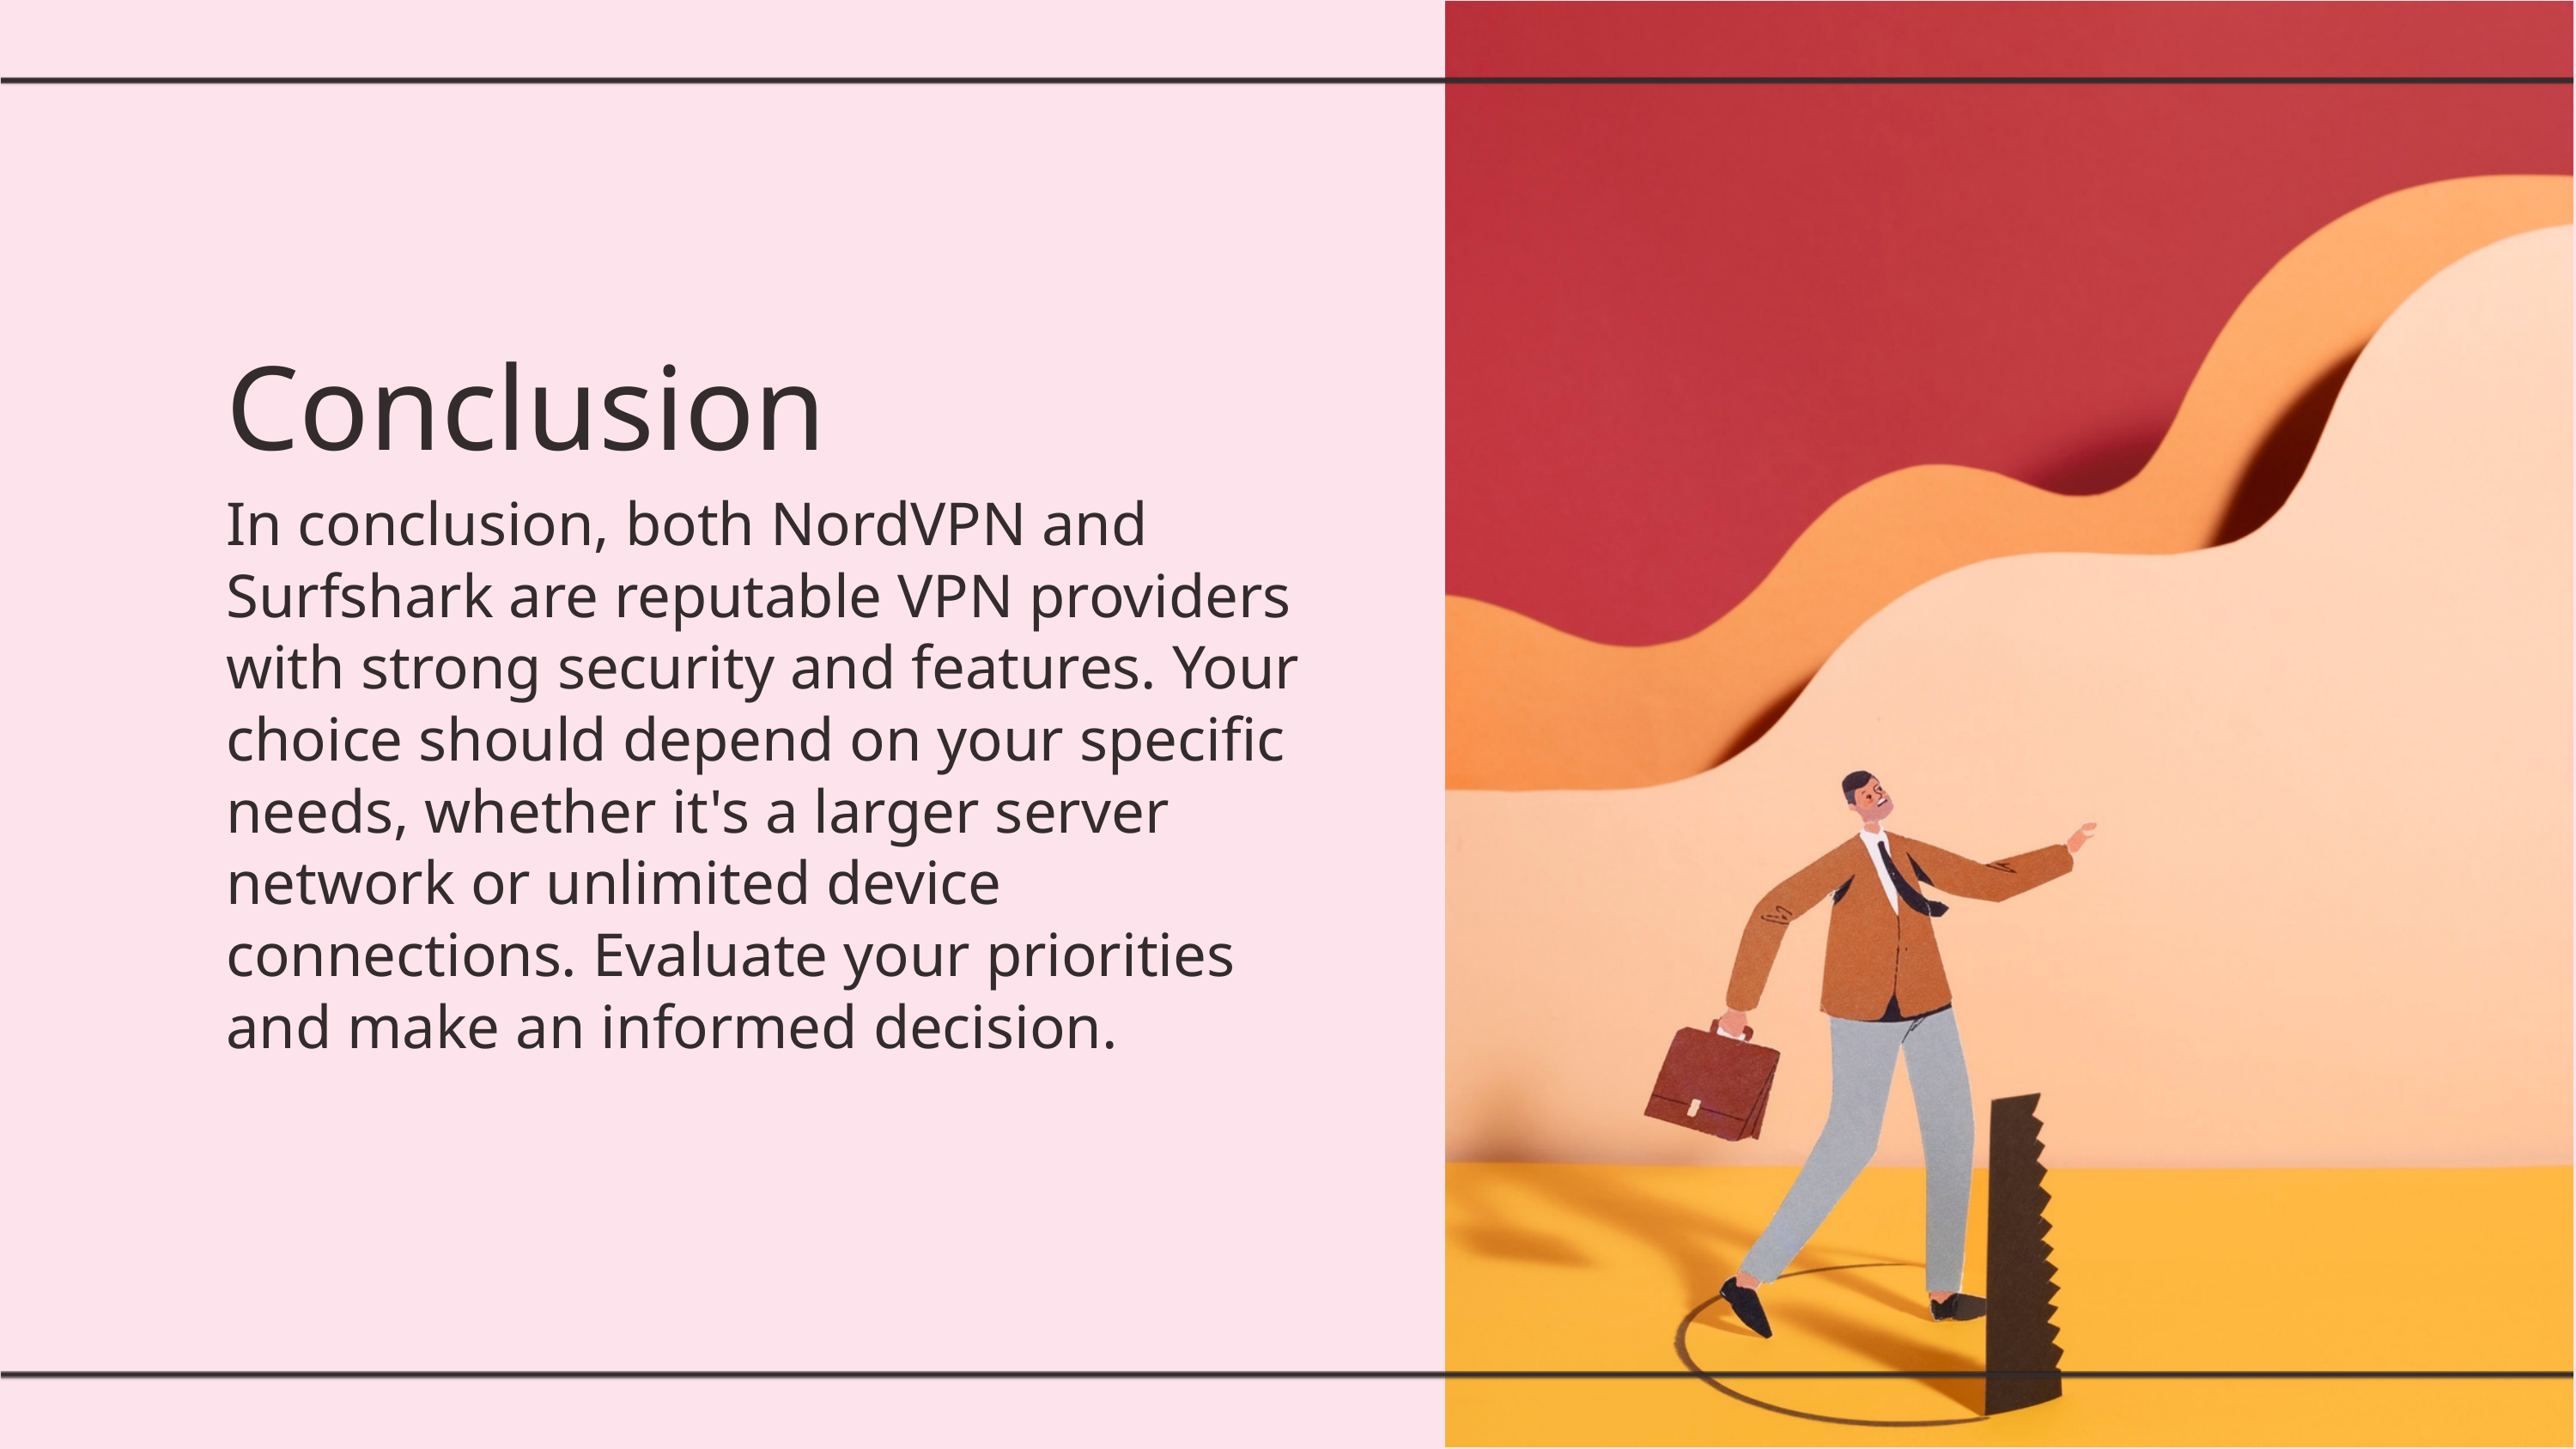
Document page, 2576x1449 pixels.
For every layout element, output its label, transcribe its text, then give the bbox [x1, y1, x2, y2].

text_box [1445, 86, 2574, 1371]
text_box [0, 1371, 2574, 1381]
text_box In conclusion, both NordVPN and Surfshark are reputable VPN providers with strong security and features. Your choice should depend on your speciﬁc needs, whether it's a larger server network or unlimited device connections. Evaluate your priorities and make an informed decision. [226, 485, 1312, 1061]
text_box [1445, 1, 2574, 76]
text_box [0, 76, 2574, 86]
text_box [1445, 1381, 2574, 1447]
text_box Conclusion [226, 311, 900, 474]
